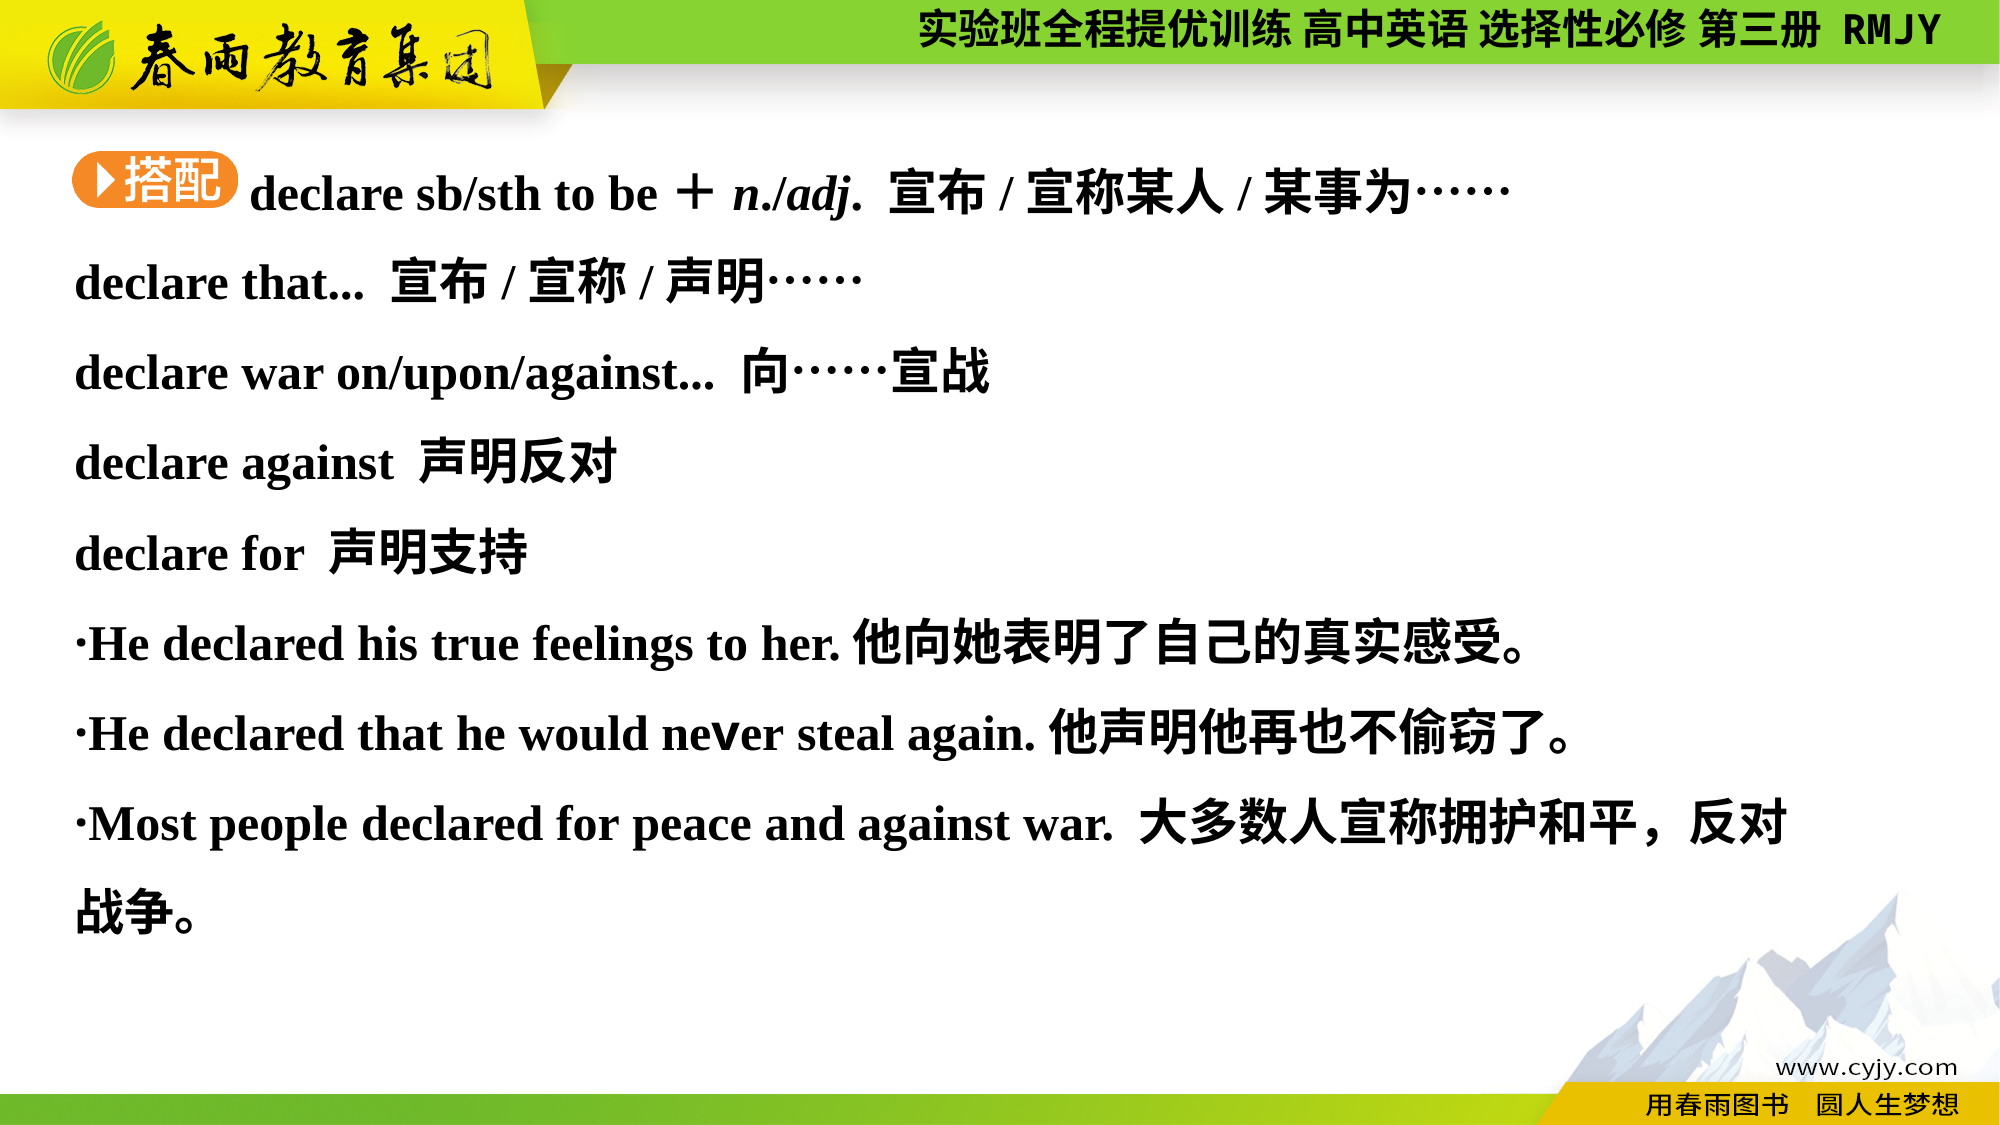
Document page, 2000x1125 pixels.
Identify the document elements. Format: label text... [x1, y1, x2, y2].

picture [0, 0, 2000, 1125]
list declare sb/sth to be＋n./adj. 宣布/宣称某人/某事为…… declare that... 宣布/宣称/声明…… declare war on/upon/against... 向……宣战 declare against 声明反对 declare for 声明支持 ·He declared his true feelings to her.他向她表明了自己的真实感受。 ·He declared that he would never steal again.他声明他再也不偷窃了。 ·Most people declared for peace and against war. 大多数人宣称拥护和平，反对 战争。 [59, 122, 1944, 956]
